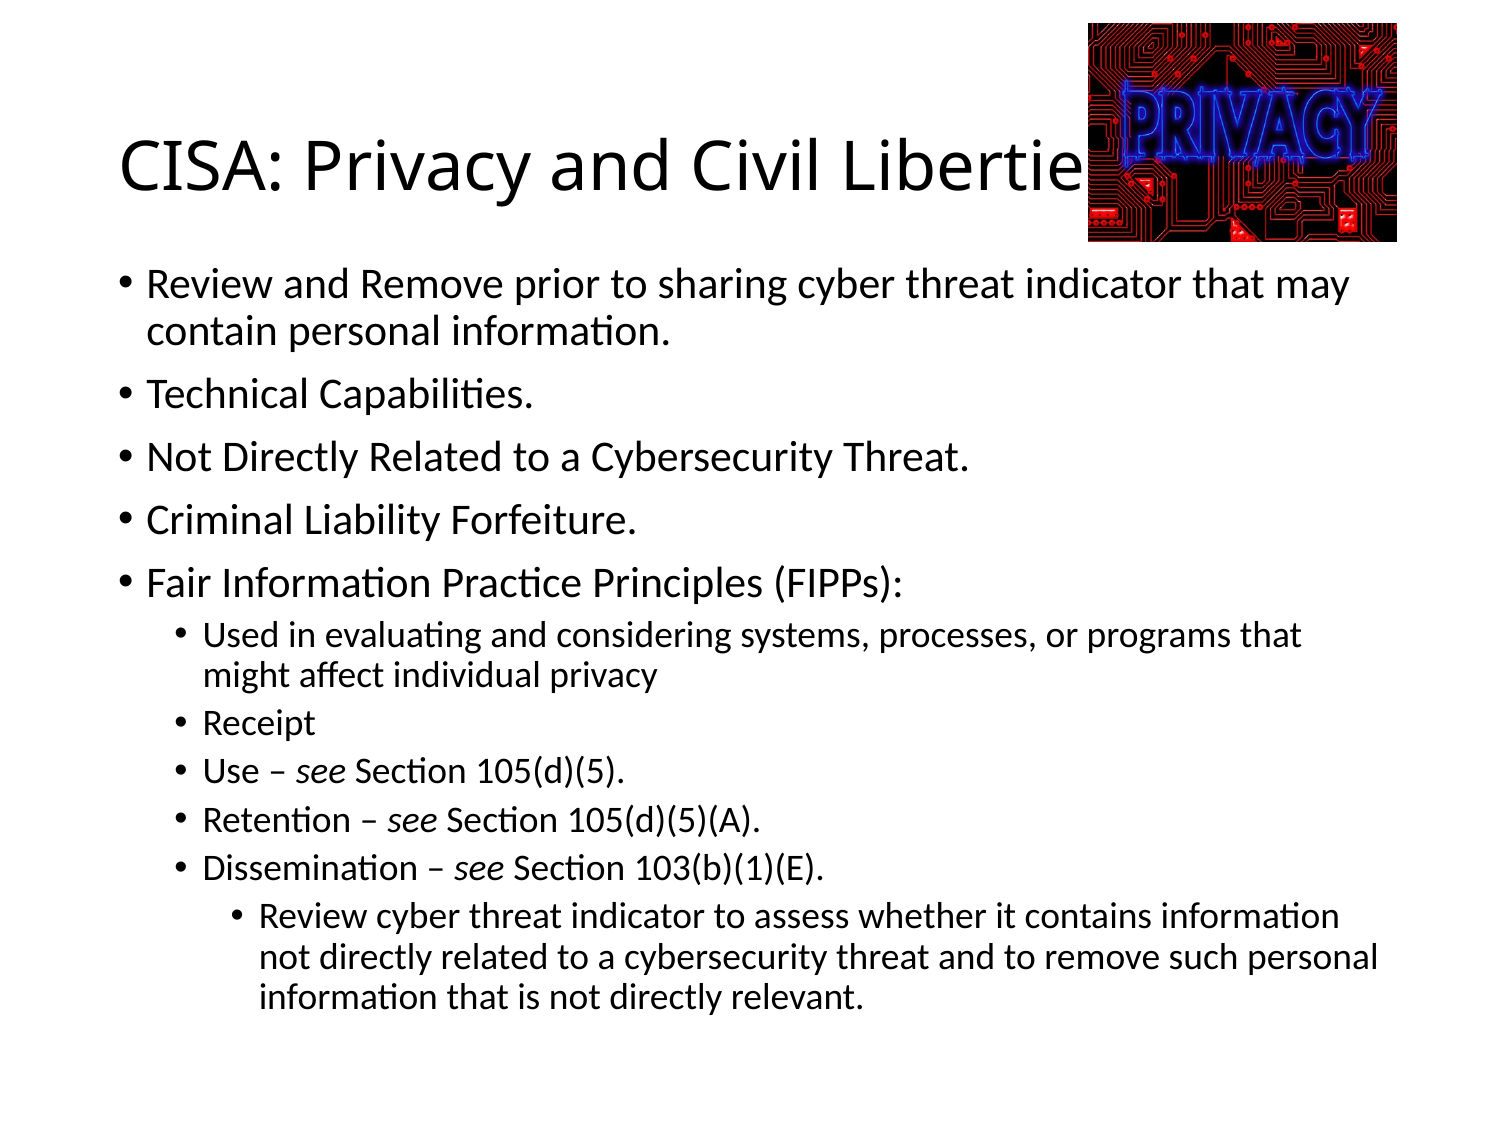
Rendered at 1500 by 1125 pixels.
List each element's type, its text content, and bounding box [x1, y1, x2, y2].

title CISA: Privacy and Civil Liberties [102, 59, 1398, 253]
list Review and Remove prior to sharing cyber threat indicator that may contain personal information. Technical Capabilities. Not Directly Related to a Cybersecurity Threat. Criminal Liability Forfeiture. Fair Information Practice Principles (FIPPs): Used in evaluating and considering systems, processes, or programs that might affect individual privacy Receipt Use – see Section 105(d)(5). Retention – see Section 105(d)(5)(A). Dissemination – see Section 103(b)(1)(E). Review cyber threat indicator to assess whether it contains information not directly related to a cybersecurity threat and to remove such personal information that is not directly relevant. [102, 253, 1398, 968]
picture [1088, 23, 1397, 242]
